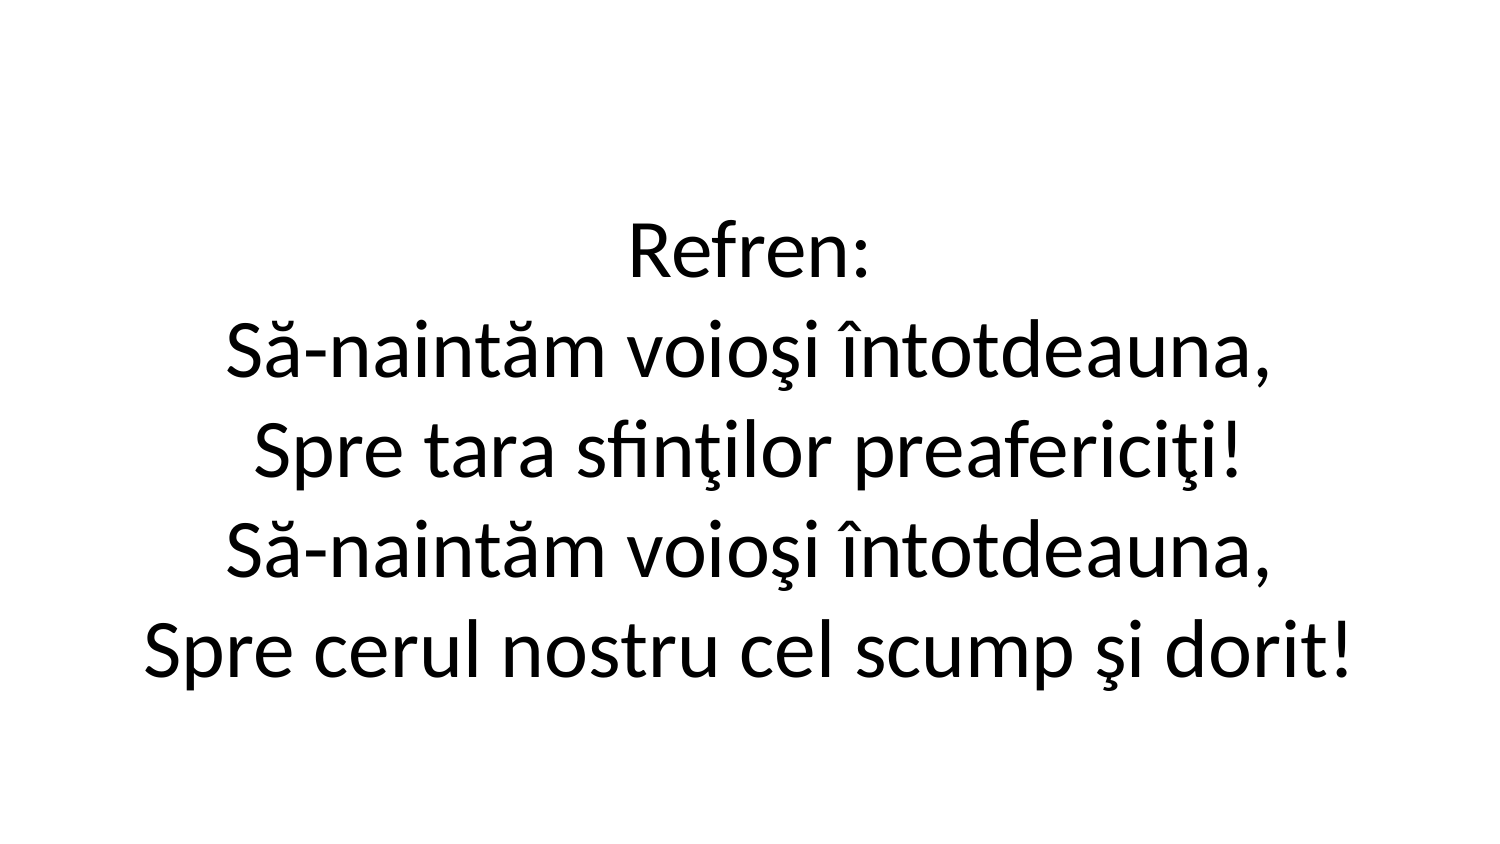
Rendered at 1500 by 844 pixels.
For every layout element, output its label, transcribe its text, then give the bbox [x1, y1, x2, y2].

text_box Refren: Să-naintăm voioşi întotdeauna, Spre tara sfinţilor preafericiţi! Să-naintăm voioşi întotdeauna, Spre cerul nostru cel scump şi dorit! [128, 142, 1371, 702]
